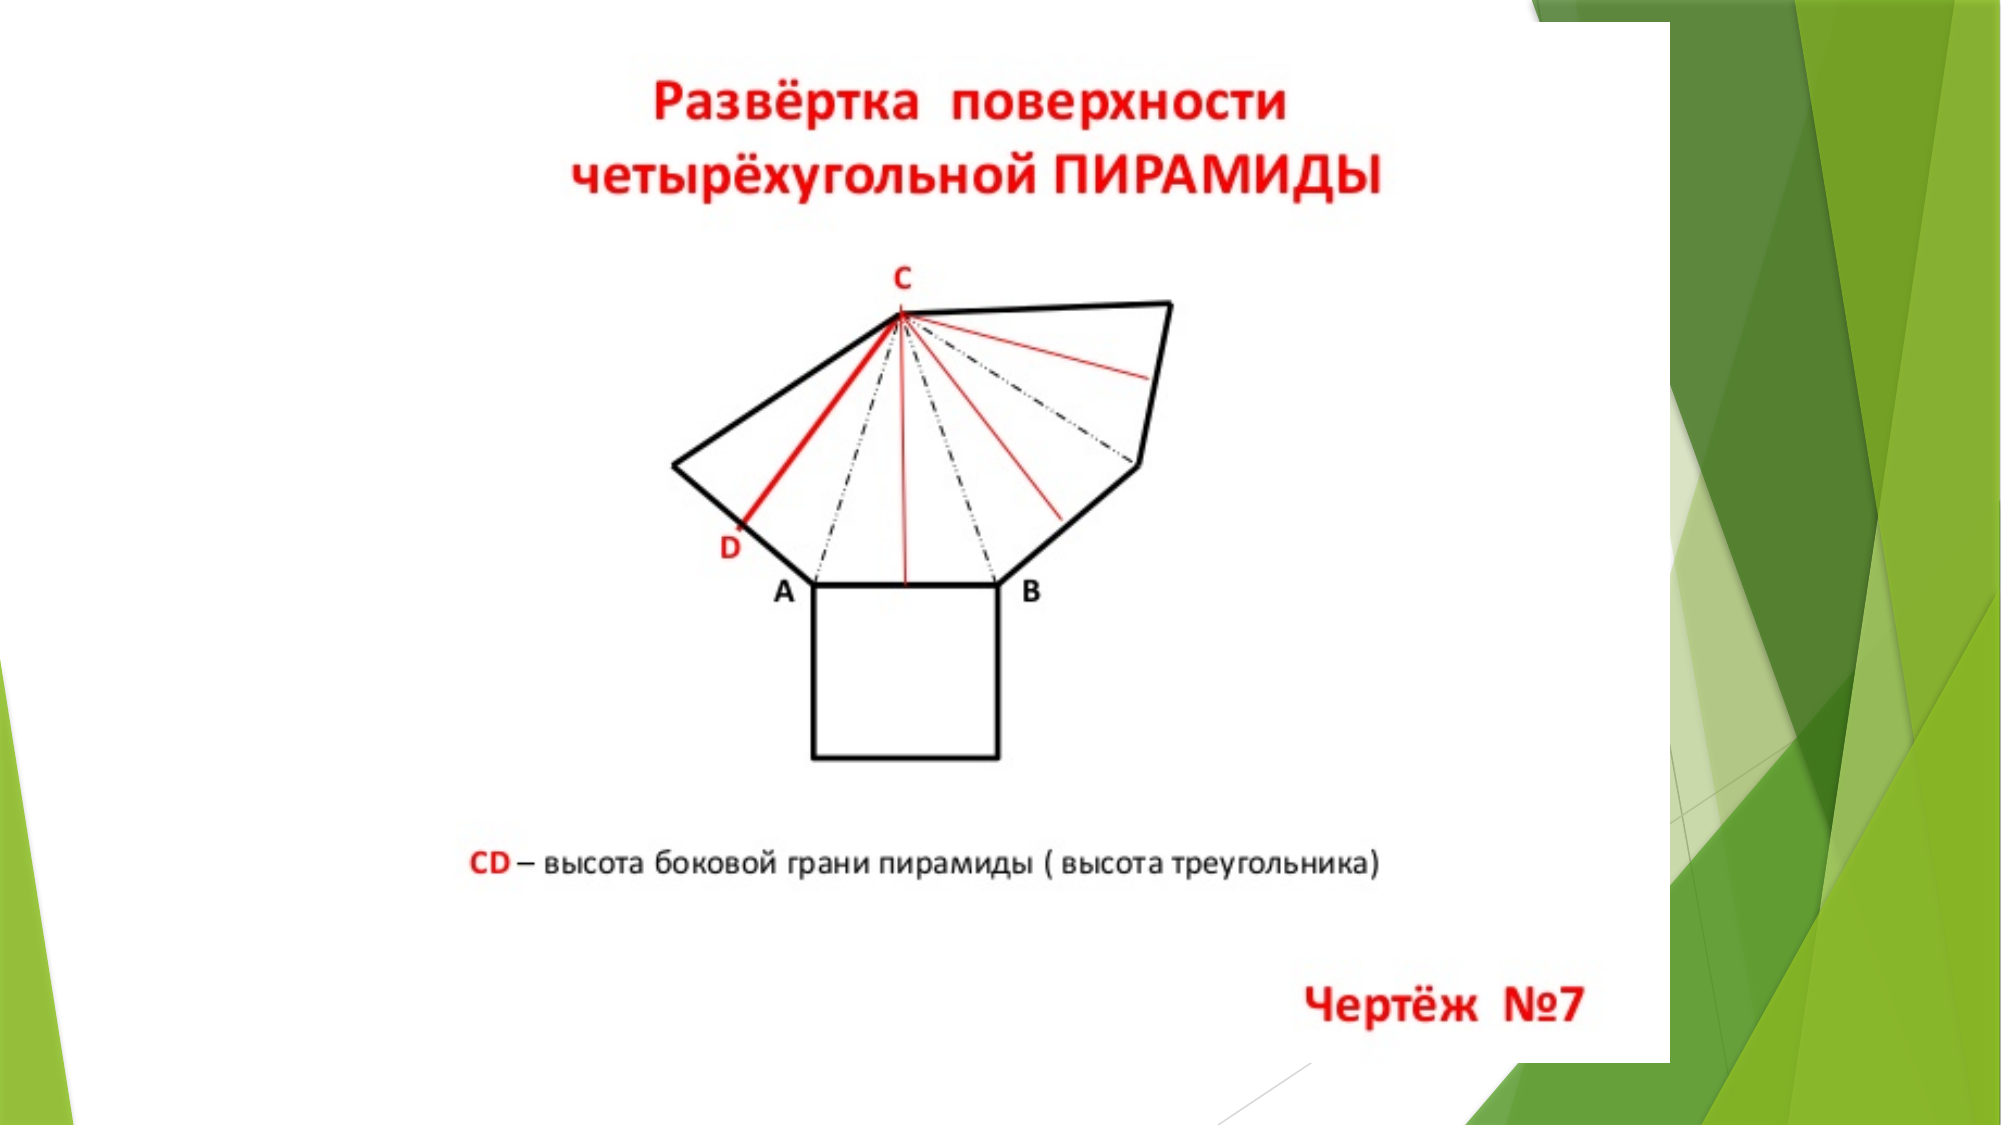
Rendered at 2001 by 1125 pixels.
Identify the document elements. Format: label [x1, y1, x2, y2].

list [283, 21, 1671, 1064]
